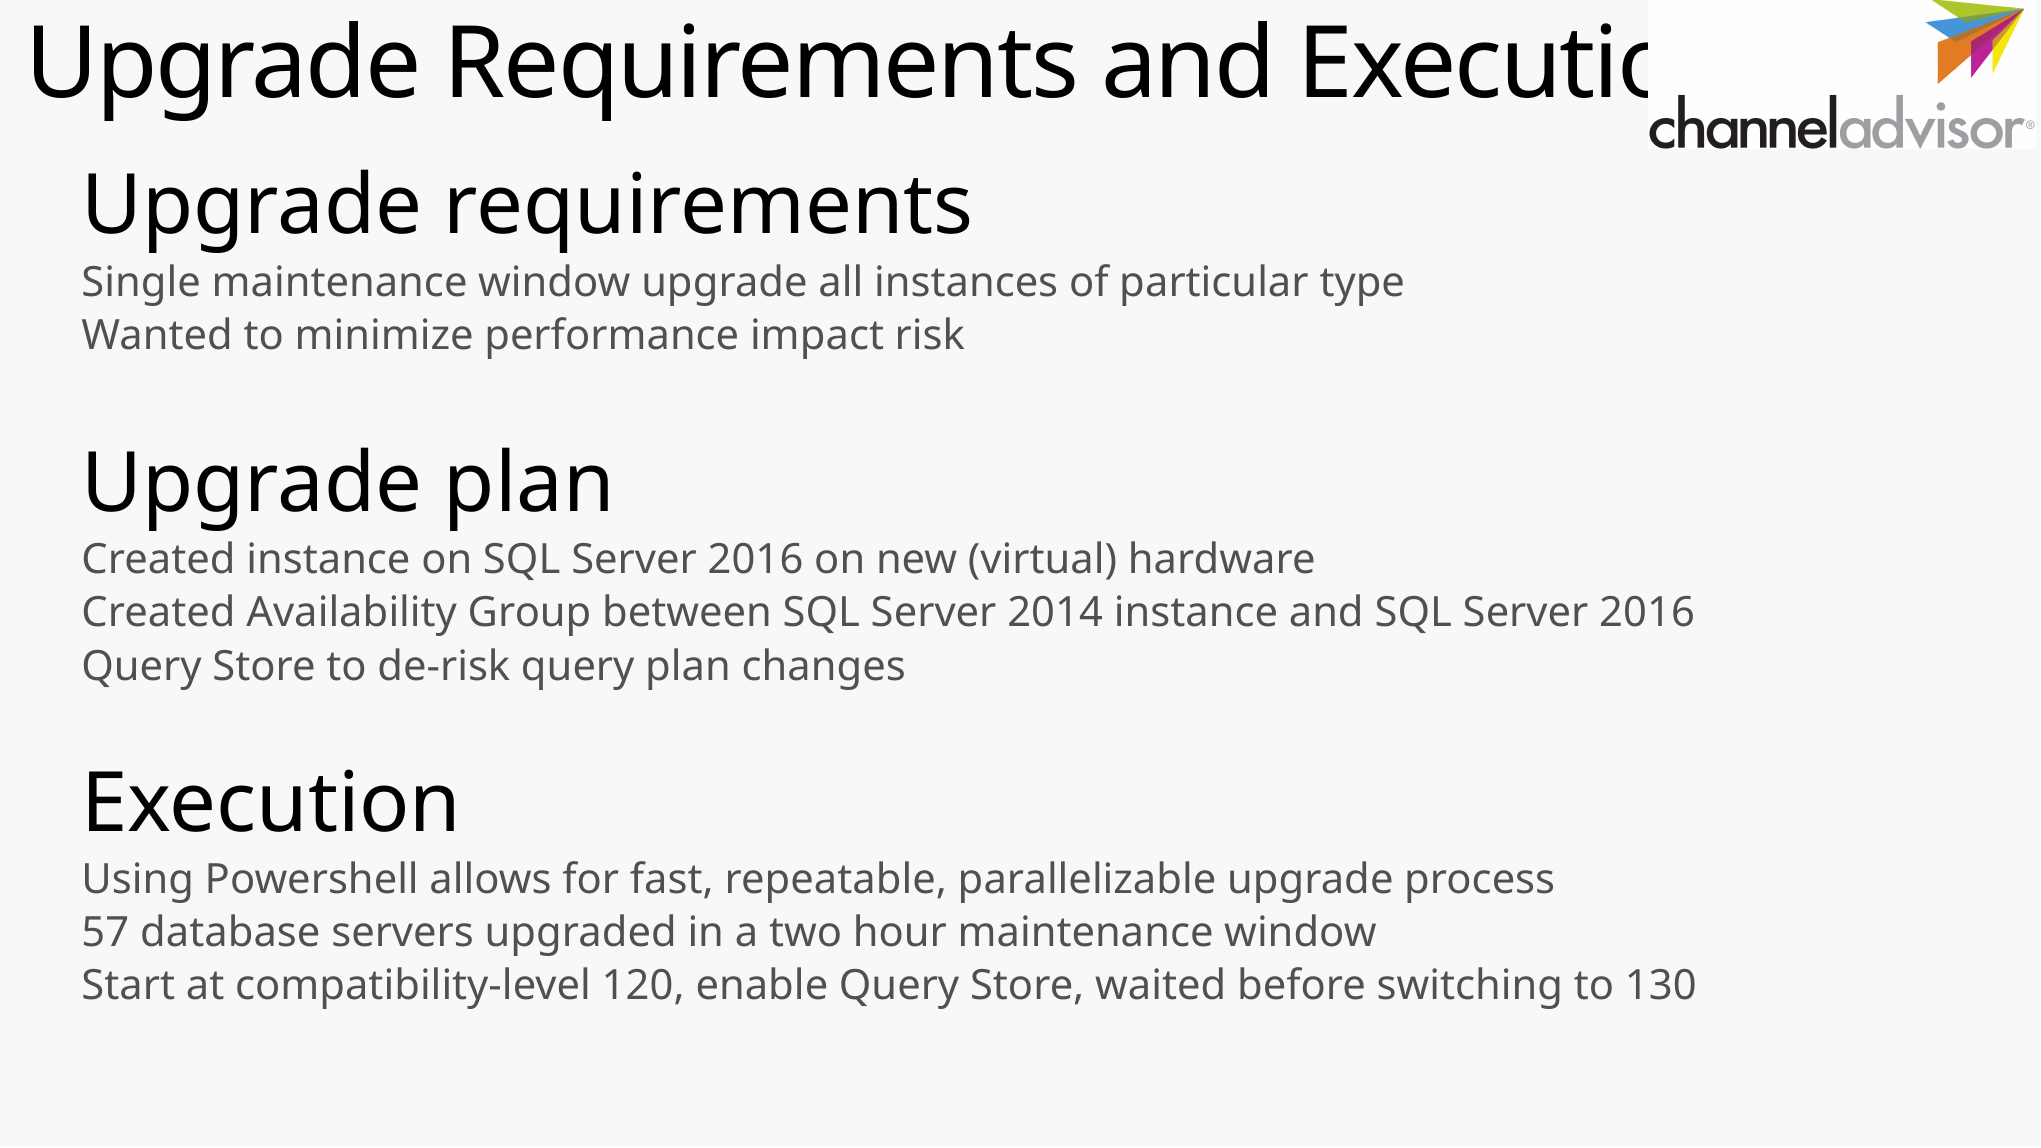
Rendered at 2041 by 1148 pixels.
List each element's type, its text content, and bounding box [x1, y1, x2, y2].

picture [1647, 0, 2036, 149]
title Upgrade Requirements and Execution [1, 0, 1647, 148]
list Upgrade requirements Single maintenance window upgrade all instances of particular type Wanted to minimize performance impact risk Upgrade plan Created instance on SQL Server 2016 on new (virtual) hardware Created Availability Group between SQL Server 2014 instance and SQL Server 2016 Query Store to de-risk query plan changes Execution Using Powershell allows for fast, repeatable, parallelizable upgrade process 57 database servers upgraded in a two hour maintenance window Start at compatibility-level 120, enable Query Store, waited before switching to 130 [57, 147, 2021, 1148]
